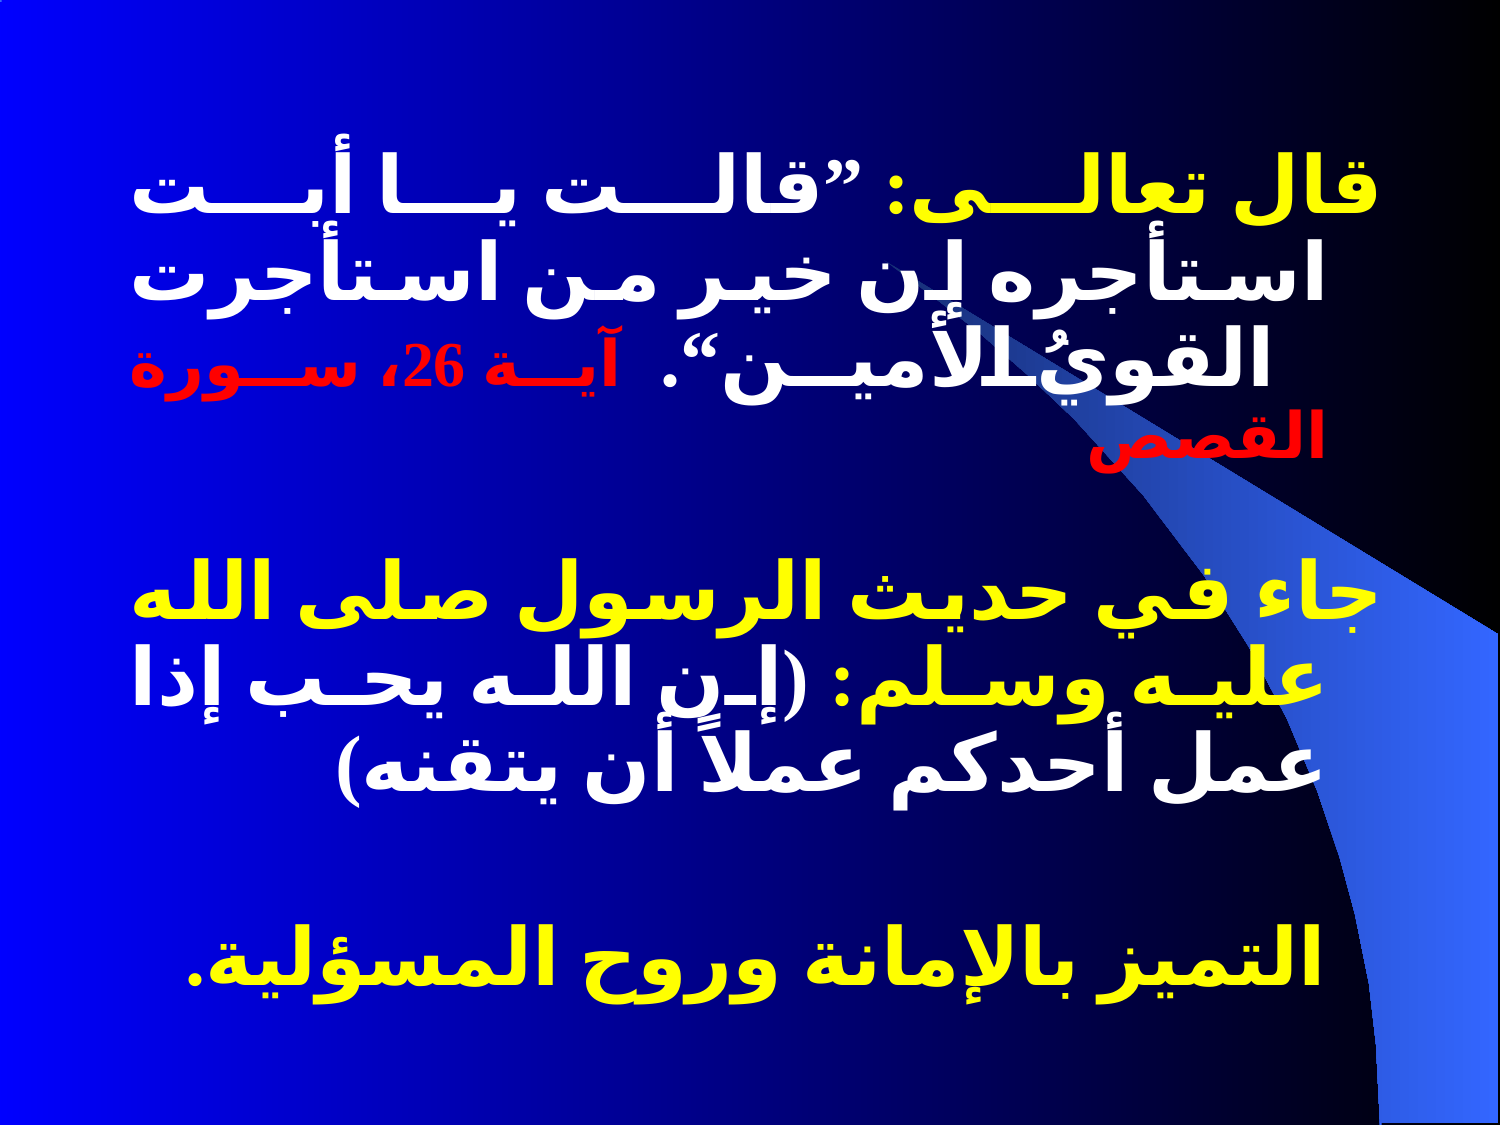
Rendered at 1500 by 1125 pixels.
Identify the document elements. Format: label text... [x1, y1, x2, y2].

list قال تعالى: ”قالت يا أبت استأجره إن خير من استأجرت القويُ الأمين“. آية 26، سورة القصص جاء في حديث الرسول صلى الله عليه وسلم: (إن الله يحب إذا عمل أحدكم عملاً أن يتقنه) التميز بالإمانة وروح المسؤلية. [99, 137, 1414, 1013]
